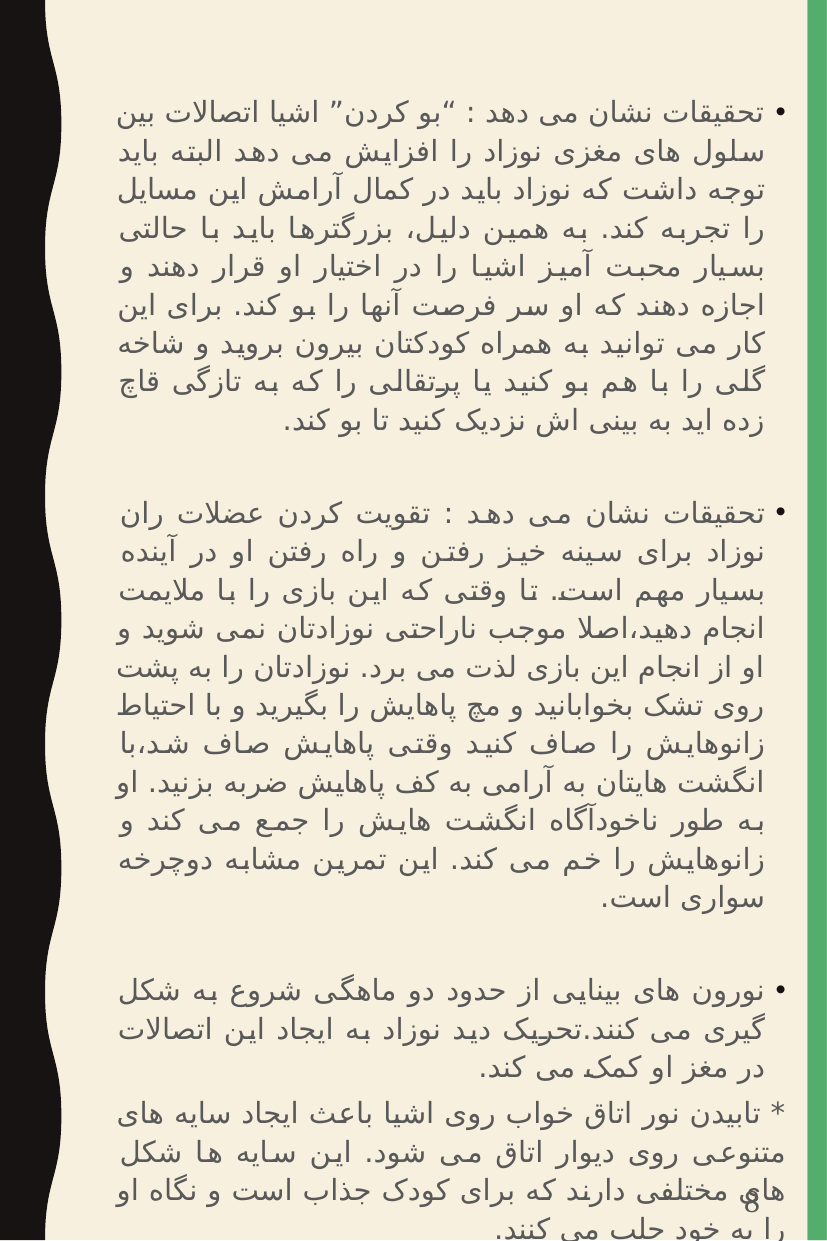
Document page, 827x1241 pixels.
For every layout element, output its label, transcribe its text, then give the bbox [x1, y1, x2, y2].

list تحقیقات نشان می دهد : “بو کردن” اشیا اتصالات بین سلول های مغزی نوزاد را افزایش می دهد البته باید توجه داشت که نوزاد باید در کمال آرامش این مسایل را تجربه کند. به همین دلیل، بزرگترها باید با حالتی بسیار محبت آمیز اشیا را در اختیار او قرار دهند و اجازه دهند که او سر فرصت آنها را بو کند. برای این کار می توانید به همراه کودکتان بیرون بروید و شاخه گلی را با هم بو کنید یا پرتقالی را که به تازگی قاچ زده اید به بینی اش نزدیک کنید تا بو کند. تحقیقات نشان می دهد : تقویت کردن عضلات ران نوزاد برای سینه خیز رفتن و راه رفتن او در آینده بسیار مهم است. تا وقتی که این بازی را با ملایمت انجام دهید،اصلا موجب ناراحتی نوزادتان نمی شوید و او از انجام این بازی لذت می برد. نوزادتان را به پشت روی تشک بخوابانید و مچ پاهایش را بگیرید و با احتیاط زانوهایش را صاف کنید وقتی پاهایش صاف شد،با انگشت هایتان به آرامی به کف پاهایش ضربه بزنید. او به طور ناخودآگاه انگشت هایش را جمع می کند و زانوهایش را خم می کند. این تمرین مشابه دوچرخه سواری است. نورون های بینایی از حدود دو ماهگی شروع به شکل گیری می کنند.تحریک دید نوزاد به ایجاد این اتصالات در مغز او کمک می کند. * تابیدن نور اتاق خواب روی اشیا باعث ایجاد سایه های متنوعی روی دیوار اتاق می شود. این سایه ها شکل های مختلفی دارند که برای کودک جذاب است و نگاه او را به خود جلب می کنند. * عروسکی را از سقف آویزان کنید.سایه هایی که با تکان خوردن آن ایجاد می شود توجه نوزاد را به خود جلب می کند و رشد بینایی اش را افزایش می دهد. * وقتی نوزادتان کمی بزرگتر شد ،با کمک دست هایتان سایه های مختلفی را ایجاد کنید تا به آنها نگاه کند. [100, 82, 801, 649]
slide_number 8 [700, 1170, 776, 1233]
